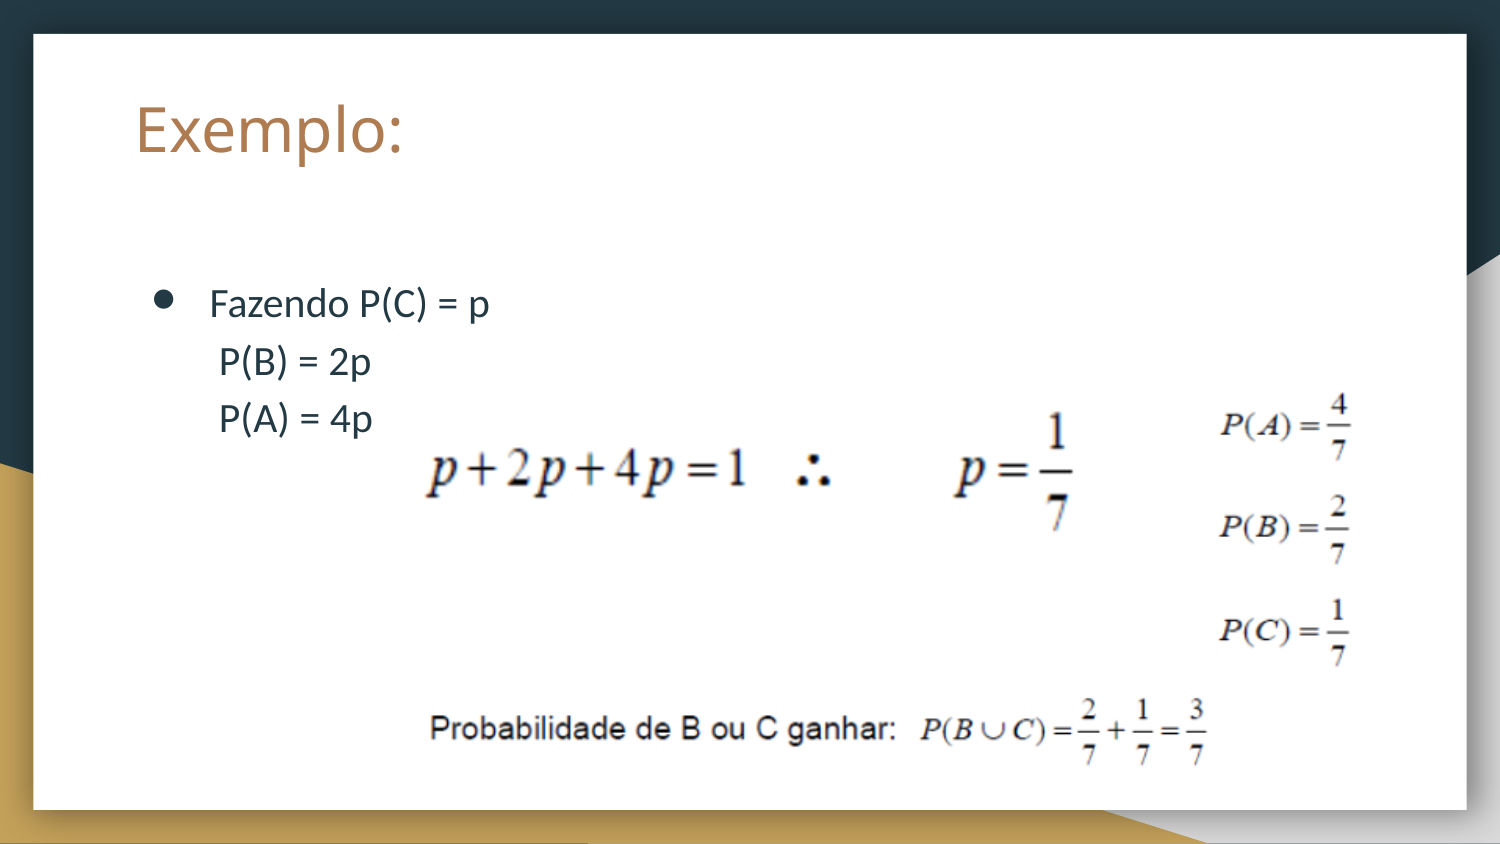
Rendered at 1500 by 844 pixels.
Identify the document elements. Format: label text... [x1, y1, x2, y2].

title Exemplo: [119, 75, 1381, 179]
list Fazendo P(C) = p P(B) = 2p P(A) = 4p [119, 253, 1381, 791]
picture [422, 388, 1403, 780]
